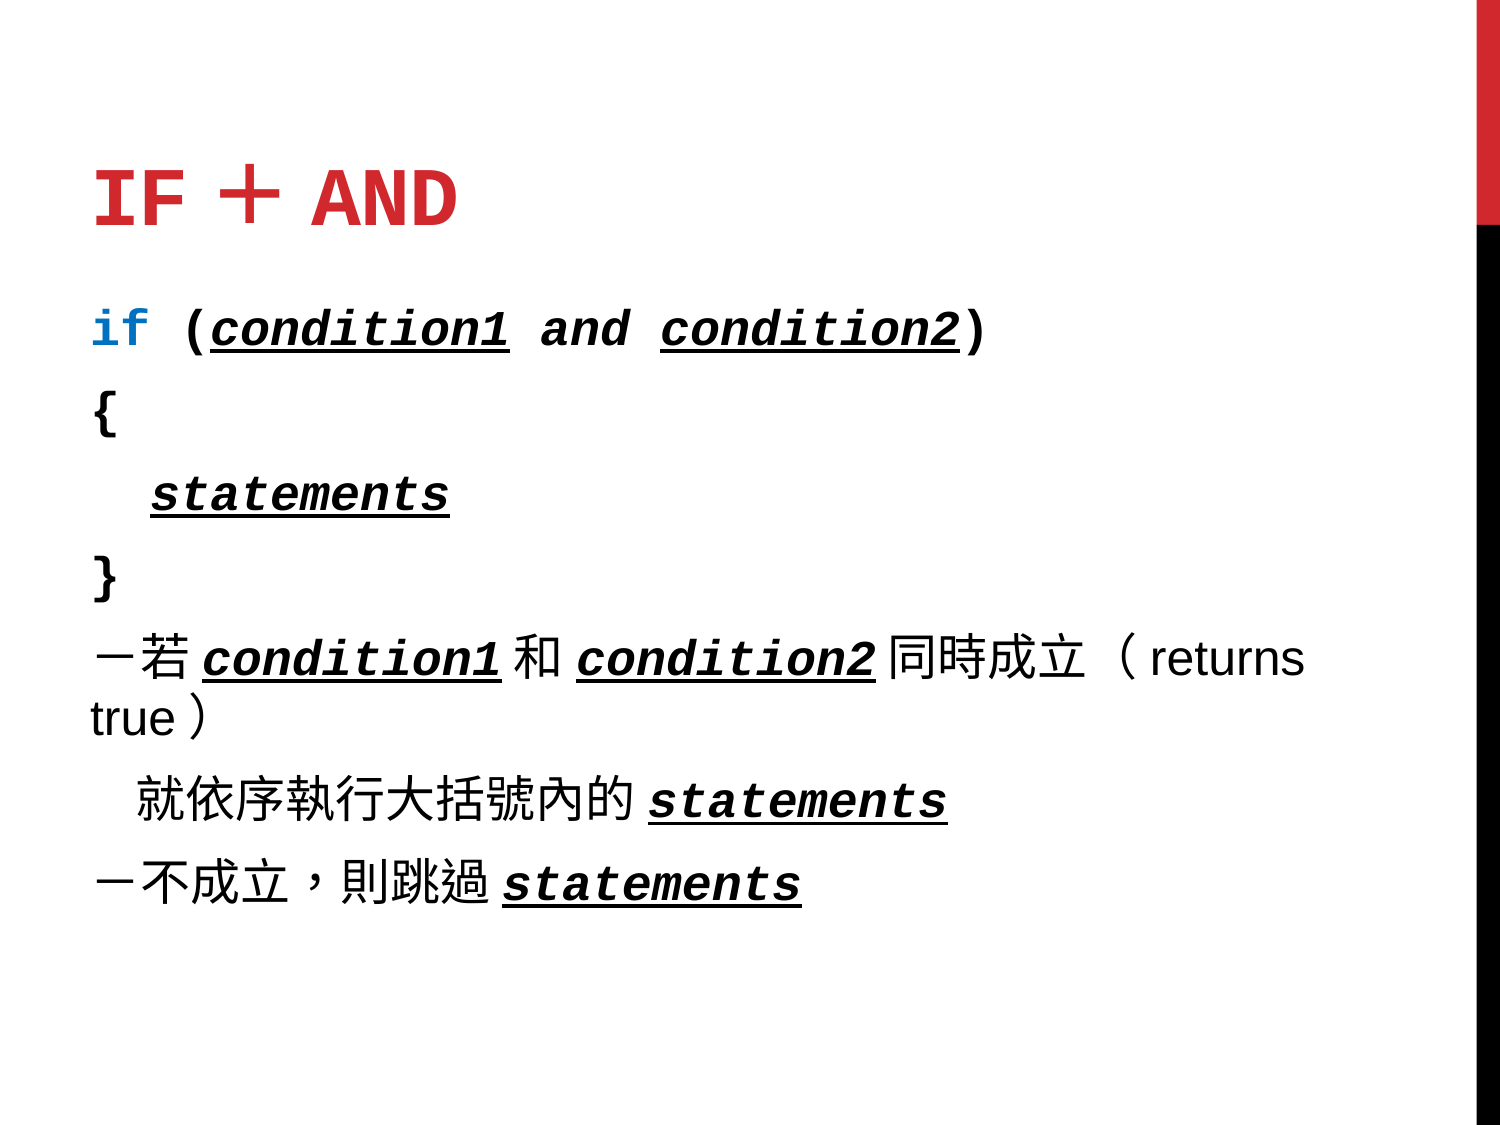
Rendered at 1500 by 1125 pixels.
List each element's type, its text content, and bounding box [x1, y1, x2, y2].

title if＋and [75, 25, 1025, 250]
list if (condition1 and condition2) { statements } －若condition1和condition2同時成立（returns true） 就依序執行大括號內的statements －不成立，則跳過statements [75, 287, 1429, 1005]
